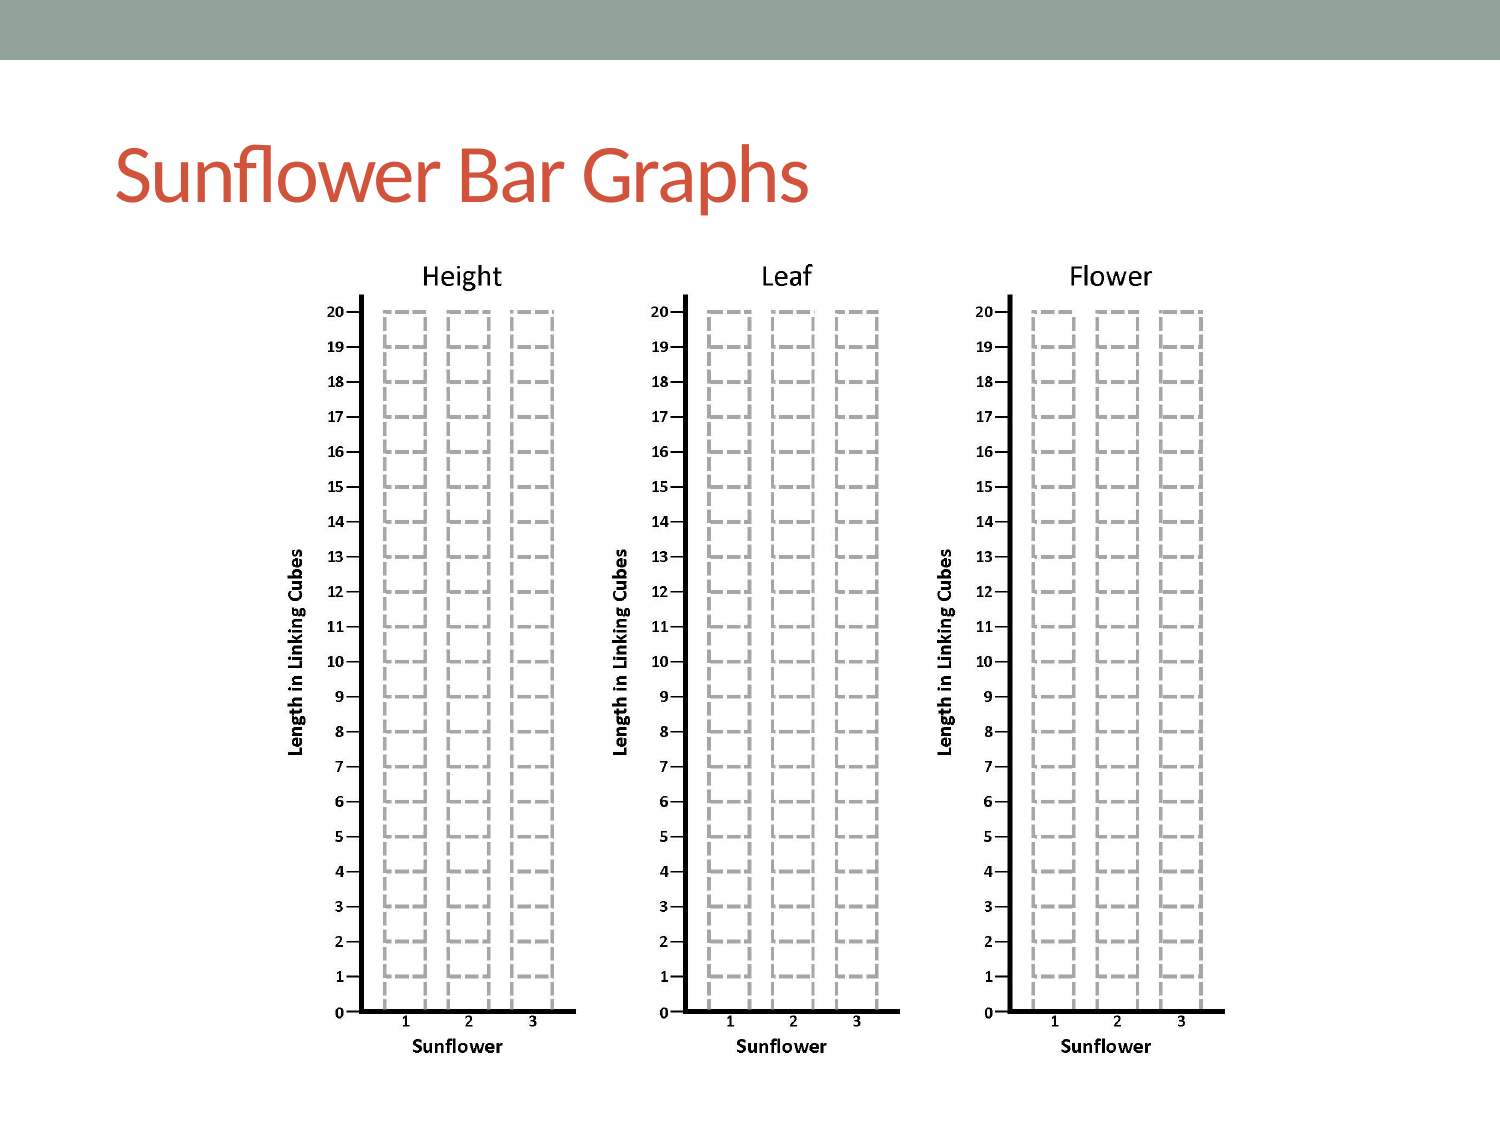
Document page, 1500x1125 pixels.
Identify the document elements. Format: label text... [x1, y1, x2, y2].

title Sunflower Bar Graphs [99, 87, 1425, 250]
picture [149, 194, 1351, 1123]
